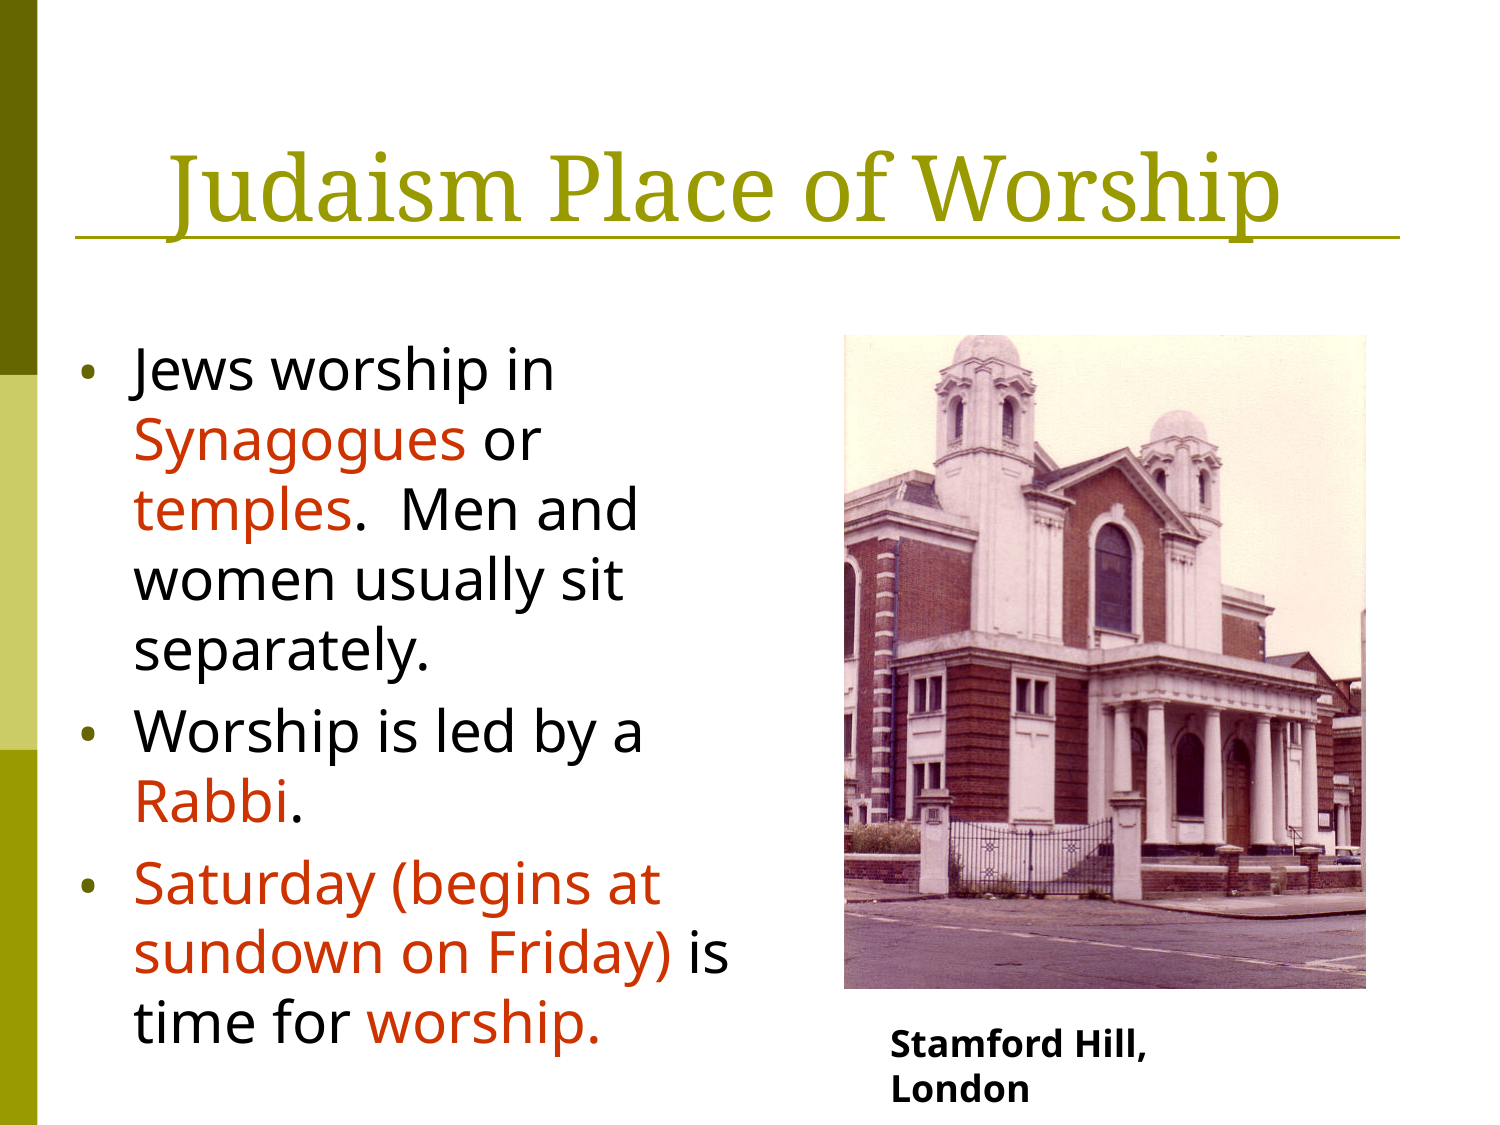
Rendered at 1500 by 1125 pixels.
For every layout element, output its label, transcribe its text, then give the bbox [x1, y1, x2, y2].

text_box Stamford Hill, London [874, 1012, 1297, 1073]
list Jews worship in Synagogues or temples. Men and women usually sit separately. Worship is led by a Rabbi. Saturday (begins at sundown on Friday) is time for worship. [62, 324, 772, 1000]
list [843, 335, 1366, 990]
title Judaism Place of Worship [152, 15, 1328, 248]
